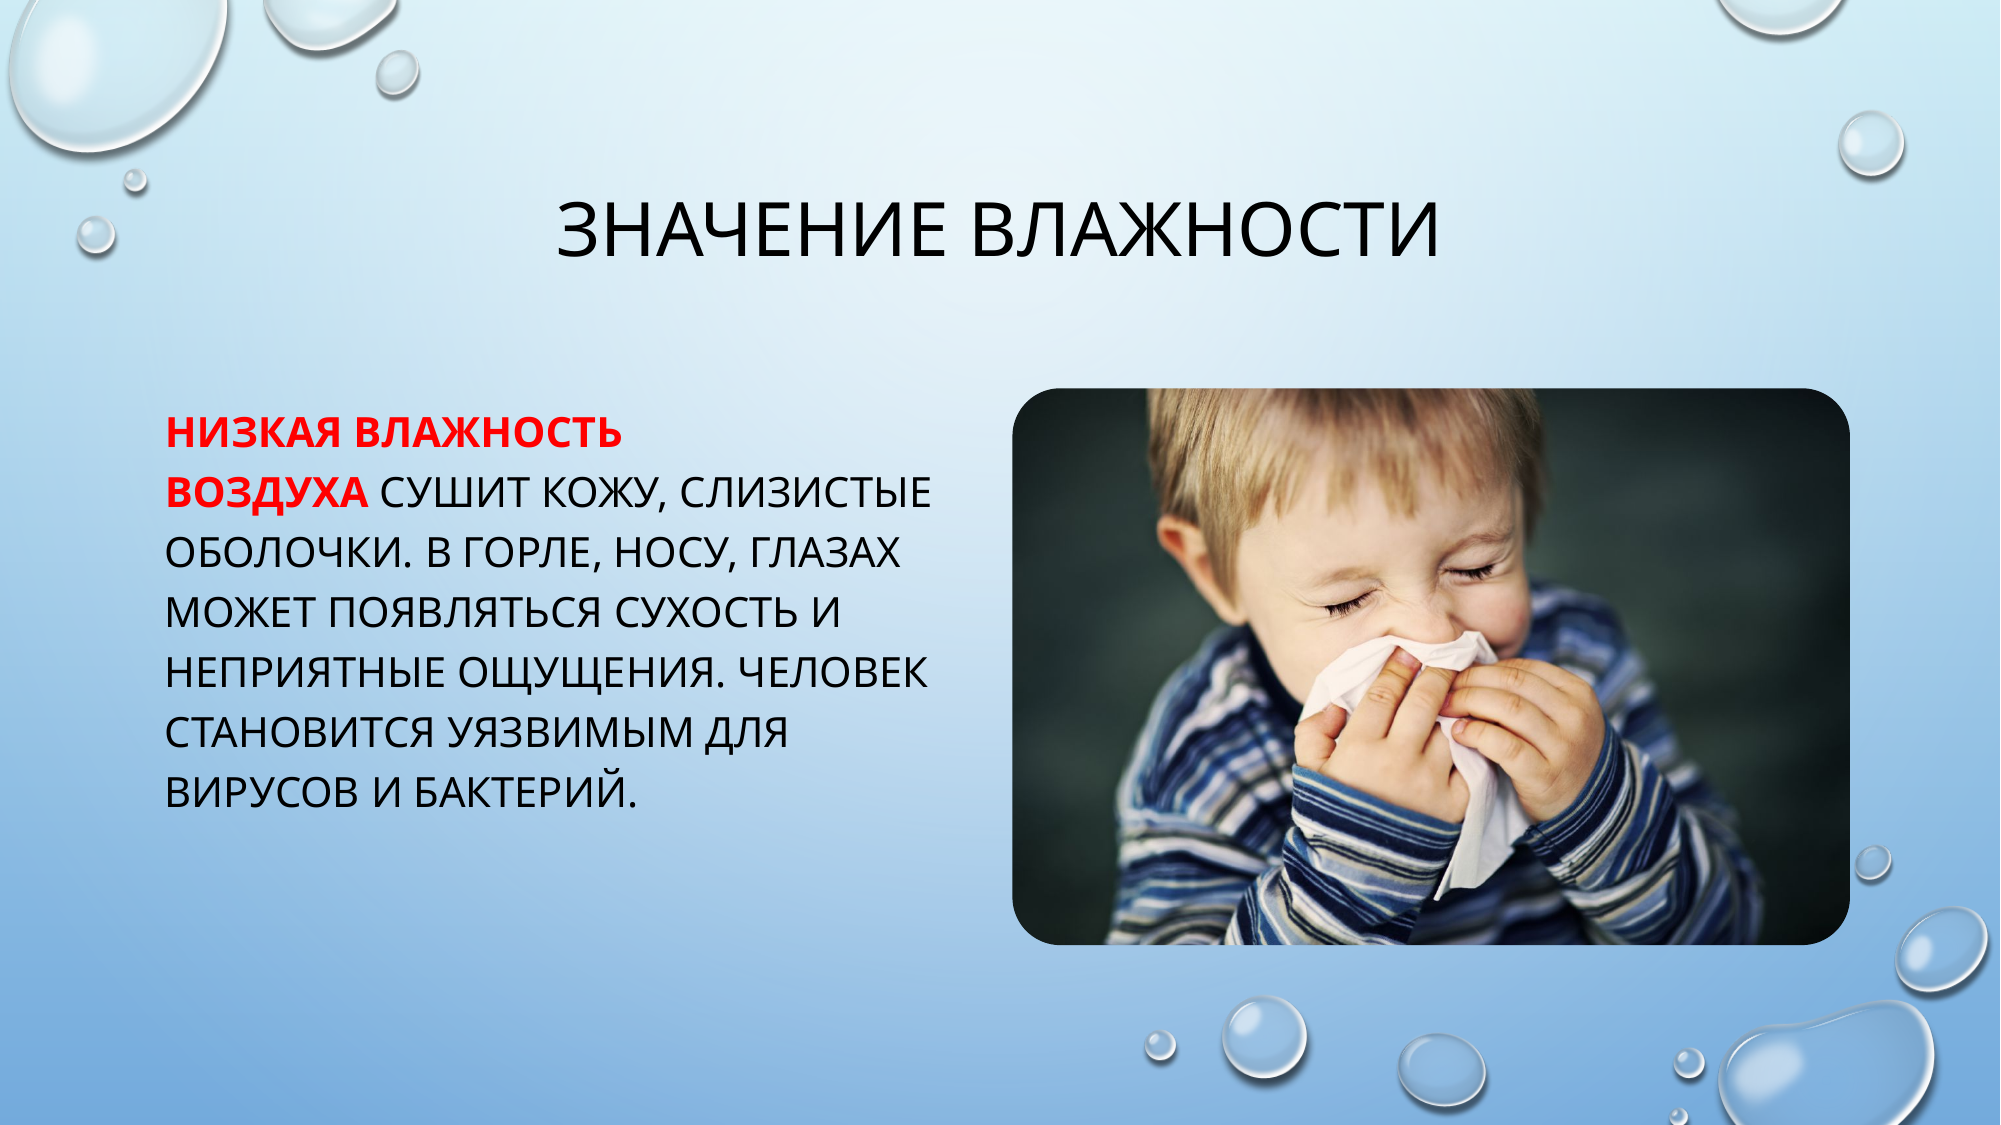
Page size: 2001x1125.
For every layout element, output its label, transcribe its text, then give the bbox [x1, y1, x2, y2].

list Низкая влажность воздуха сушит кожу, слизистые оболочки. В горле, носу, глазах может появляться сухость и неприятные ощущения. Человек становится уязвимым для вирусов и бактерий. [149, 388, 988, 950]
picture [0, 0, 2000, 1125]
title Значение влажности [149, 101, 1851, 364]
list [1012, 388, 1851, 946]
